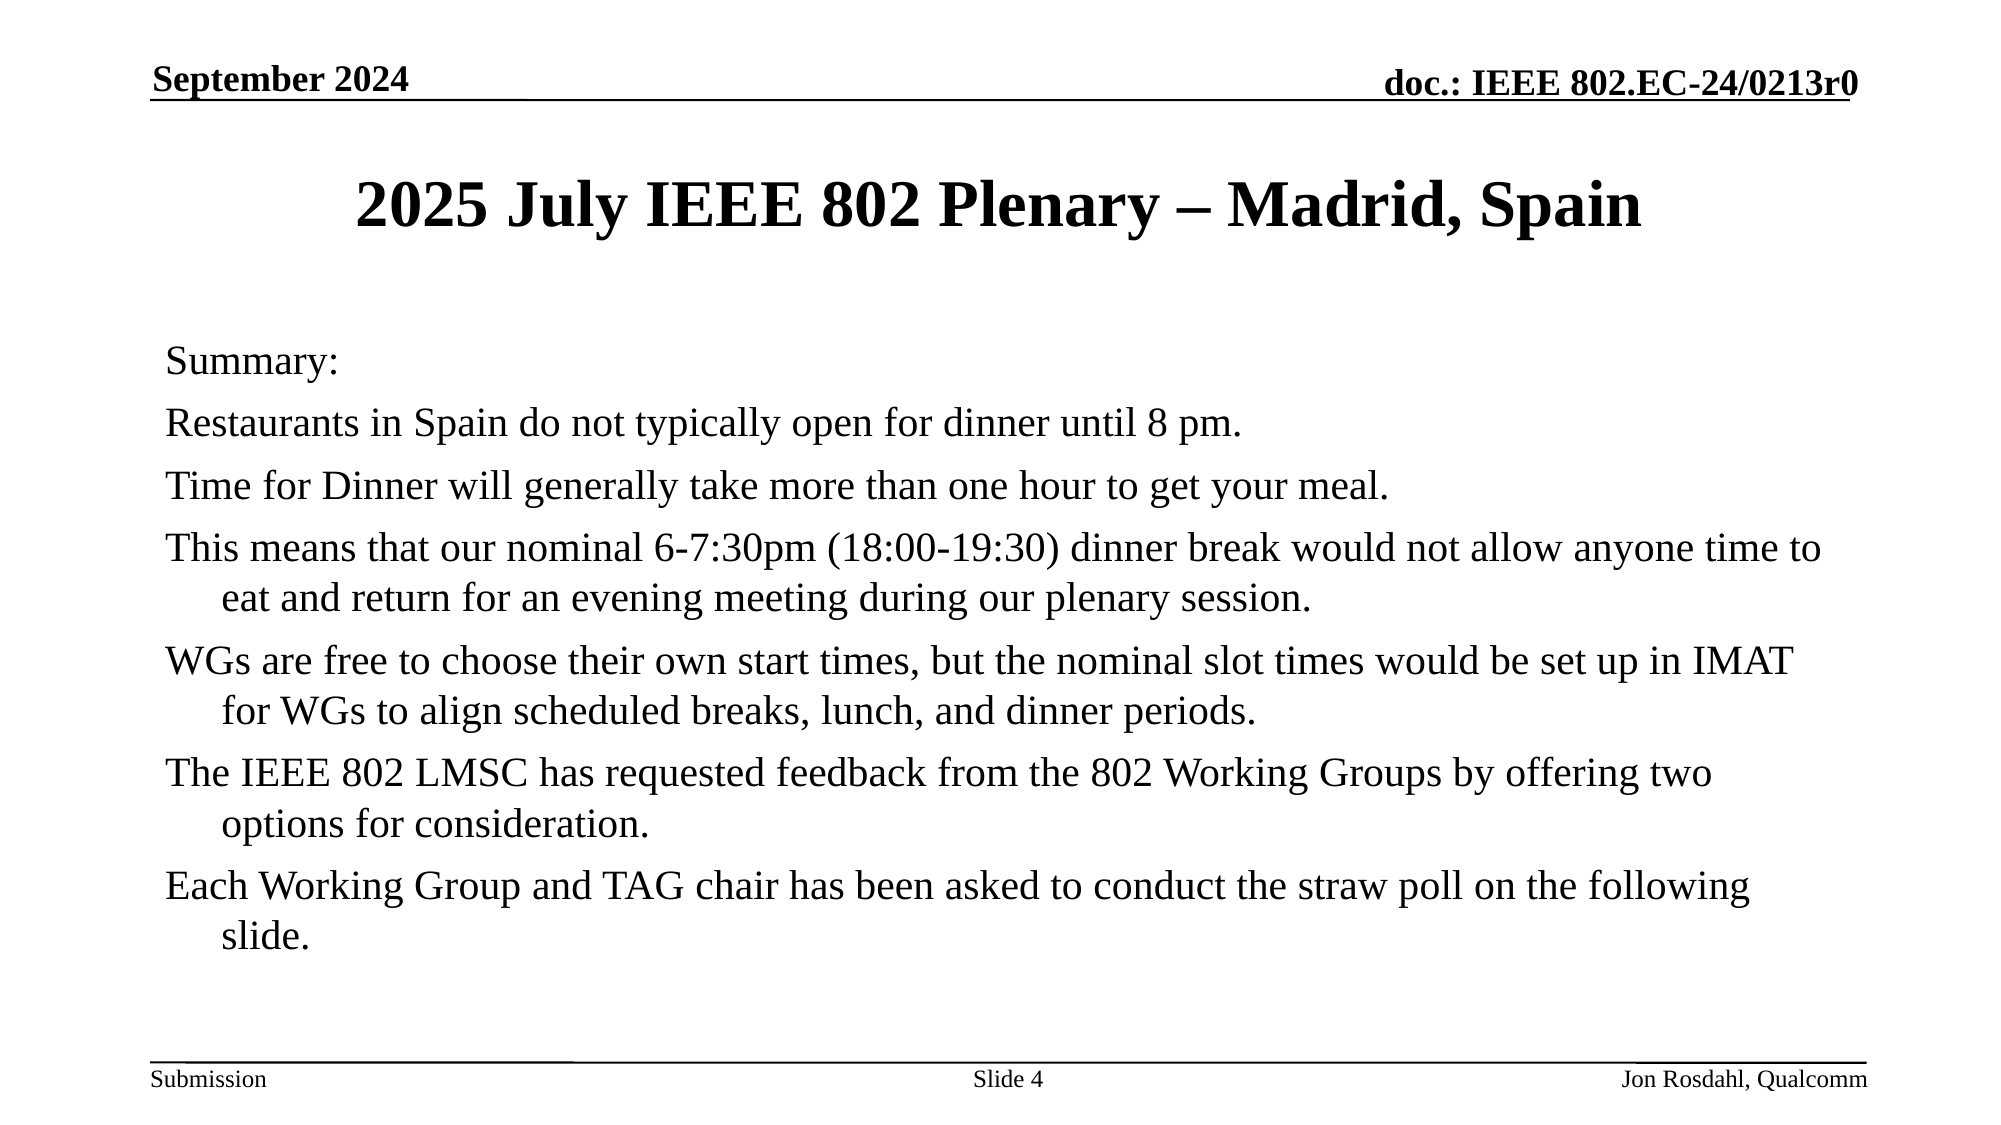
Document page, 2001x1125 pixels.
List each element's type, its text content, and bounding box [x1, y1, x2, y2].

slide_number Slide 4 [950, 1061, 1067, 1123]
list Summary: Restaurants in Spain do not typically open for dinner until 8 pm. Time for Dinner will generally take more than one hour to get your meal. This means that our nominal 6-7:30pm (18:00-19:30) dinner break would not allow anyone time to eat and return for an evening meeting during our plenary session. WGs are free to choose their own start times, but the nominal slot times would be set up in IMAT for WGs to align scheduled breaks, lunch, and dinner periods. The IEEE 802 LMSC has requested feedback from the 802 Working Groups by offering two options for consideration. Each Working Group and TAG chair has been asked to conduct the straw poll on the following slide. [149, 324, 1850, 1000]
footer Jon Rosdahl, Qualcomm [1171, 1061, 1869, 1093]
title 2025 July IEEE 802 Plenary – Madrid, Spain [149, 112, 1850, 288]
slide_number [152, 54, 563, 100]
